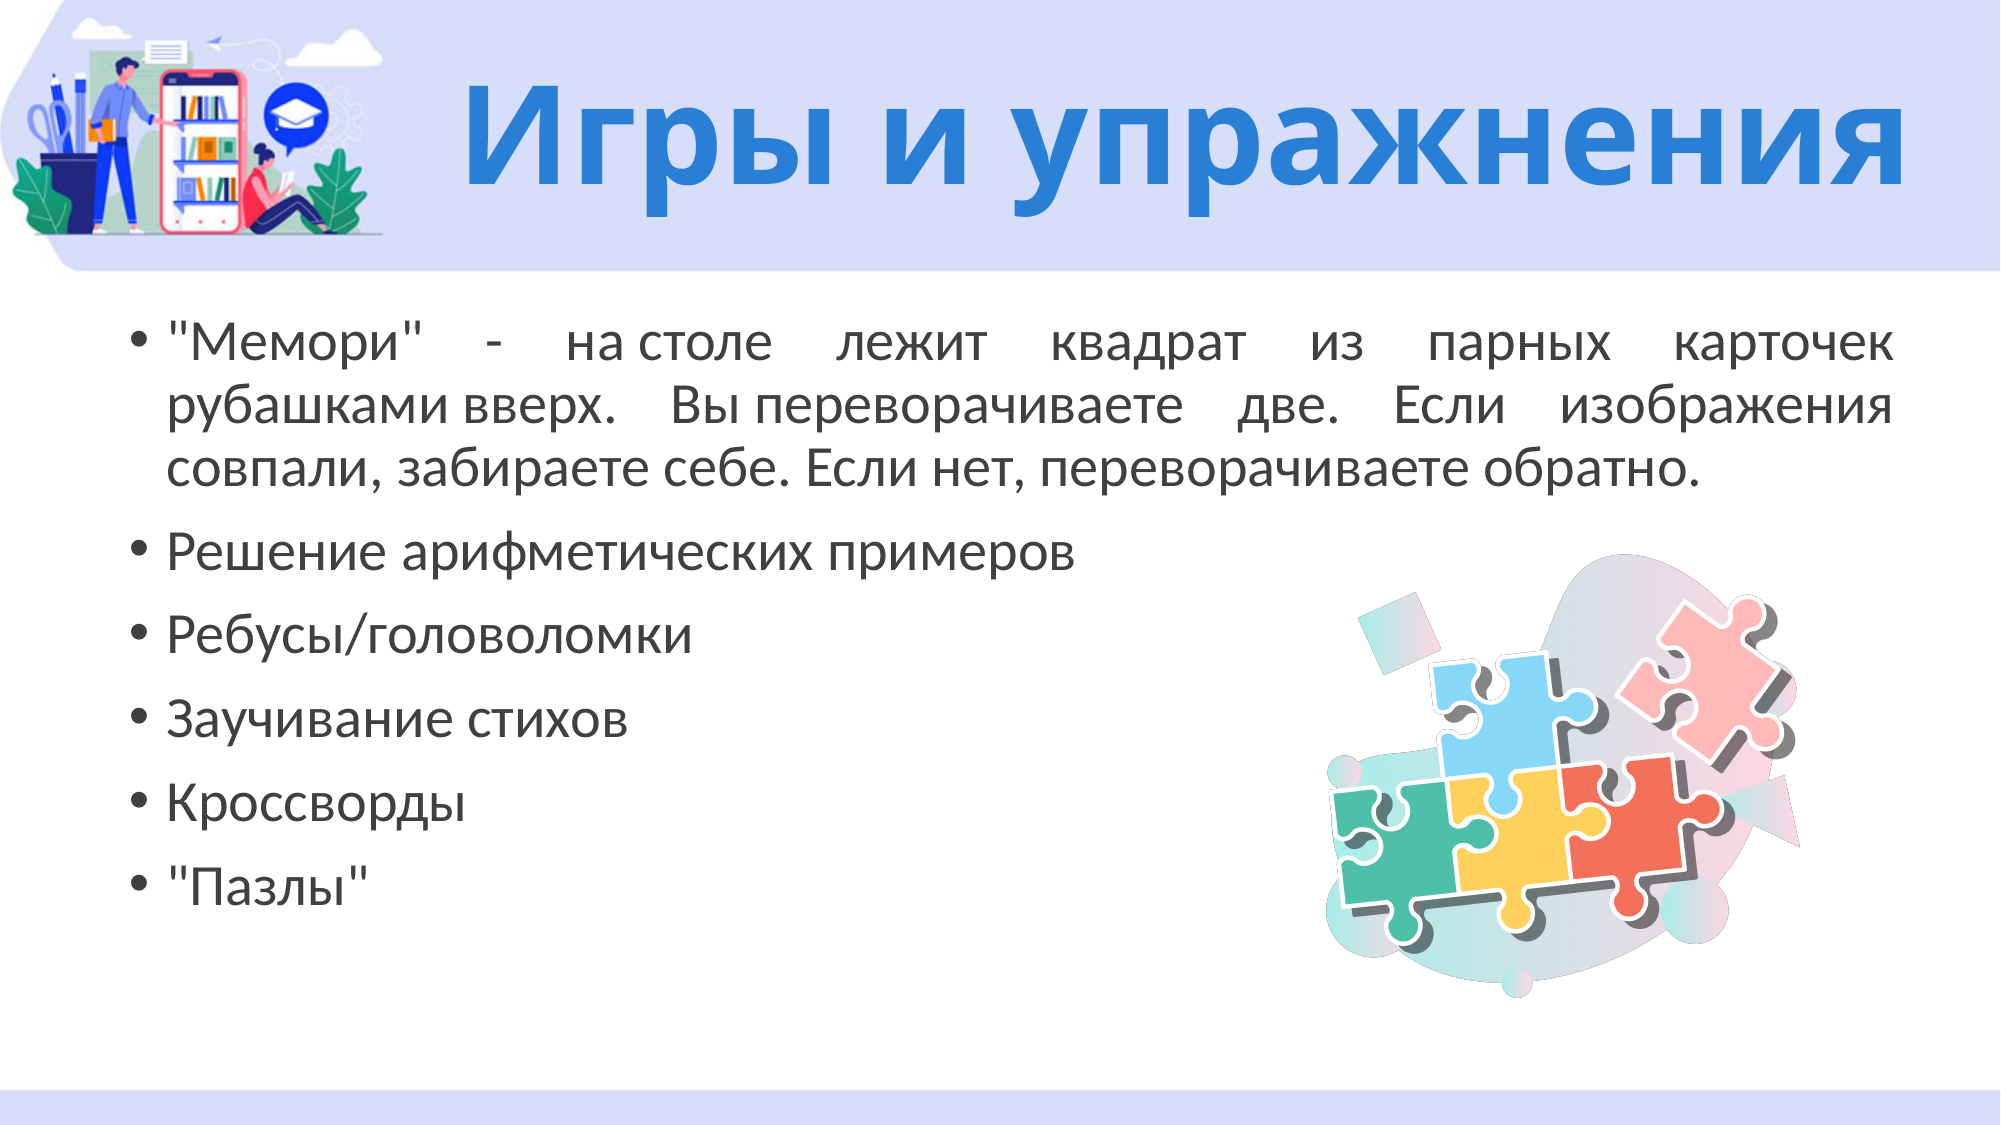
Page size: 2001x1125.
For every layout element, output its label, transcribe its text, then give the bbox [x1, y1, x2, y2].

title Игры и упражнения [406, 31, 1965, 249]
text_box "Мемори" - на столе лежит квадрат из парных карточек рубашками вверх. Вы переворачиваете две. Если изображения совпали, забираете себе. Если нет, переворачиваете обратно. Решение арифметических примеров Ребусы/головоломки Заучивание стихов Кроссворды "Пазлы" [114, 302, 1910, 926]
picture [0, 0, 2001, 1125]
